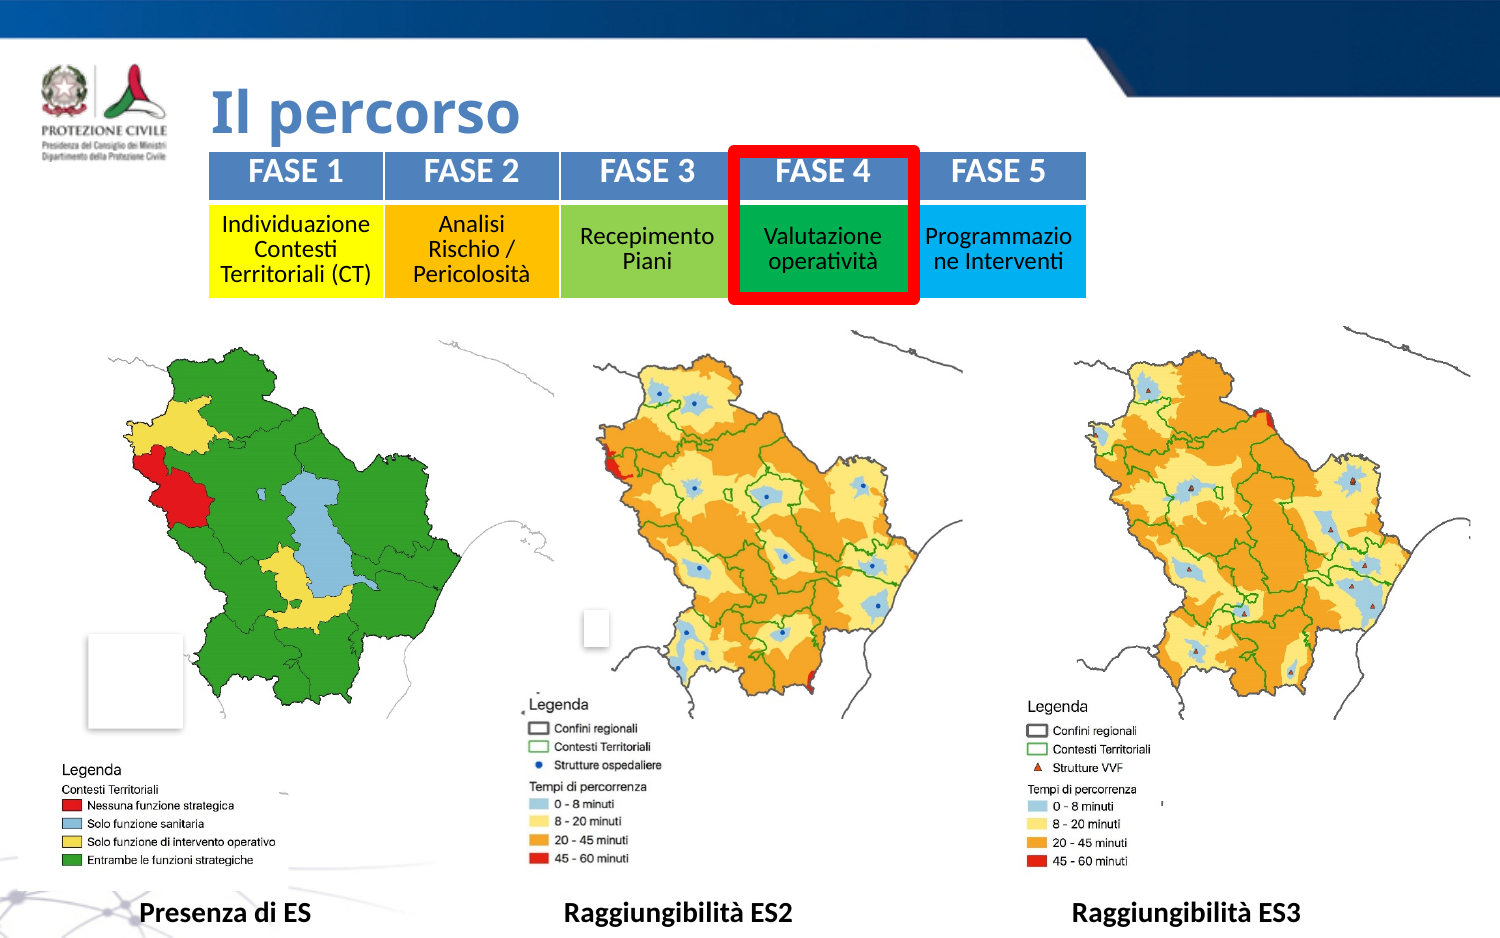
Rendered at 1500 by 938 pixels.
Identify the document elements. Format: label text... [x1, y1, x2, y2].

text_box Presenza di ES [124, 885, 453, 936]
table_cell Programmazione Interventi [916, 205, 1086, 298]
text_box [732, 149, 916, 300]
table_header FASE 5 [916, 152, 1086, 200]
text_box Raggiungibilità ES3 [1057, 885, 1483, 936]
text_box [88, 326, 1471, 729]
table_cell Analisi Rischio / Pericolosità [385, 205, 559, 298]
table_cell Individuazione Contesti Territoriali (CT) [209, 205, 383, 298]
title Il percorso [196, 23, 1316, 205]
table_cell Recepimento Piani [561, 205, 732, 298]
picture [0, 0, 1500, 938]
table_header FASE 3 [561, 152, 732, 200]
text_box Raggiungibilità ES2 [549, 885, 975, 936]
table_header FASE 1 [209, 152, 383, 200]
table_header FASE 2 [385, 152, 559, 200]
